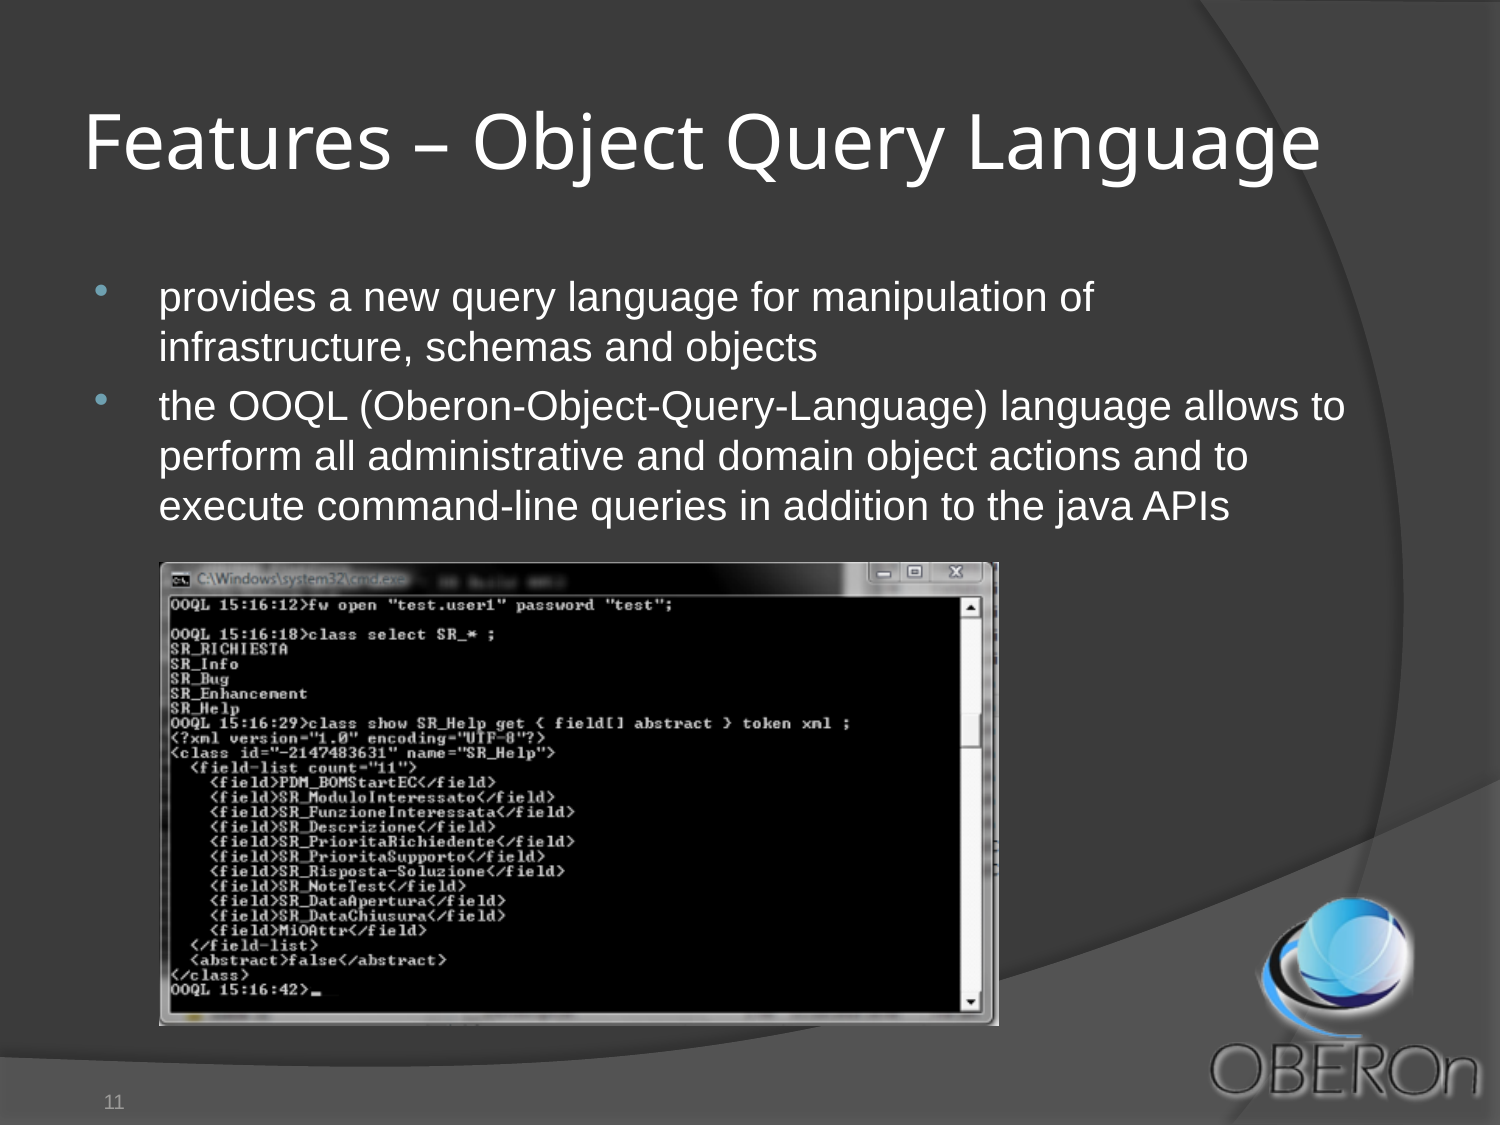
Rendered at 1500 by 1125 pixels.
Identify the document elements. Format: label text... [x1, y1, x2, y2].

list provides a new query language for manipulation of infrastructure, schemas and objects the OOQL (Oberon-Object-Query-Language) language allows to perform all administrative and domain object actions and to execute command-line queries in addition to the java APIs [75, 262, 1376, 1005]
picture [159, 562, 999, 1026]
picture [1198, 892, 1489, 1105]
slide_number 11 [0, 1053, 125, 1114]
title Features – Object Query Language [75, 45, 1400, 233]
